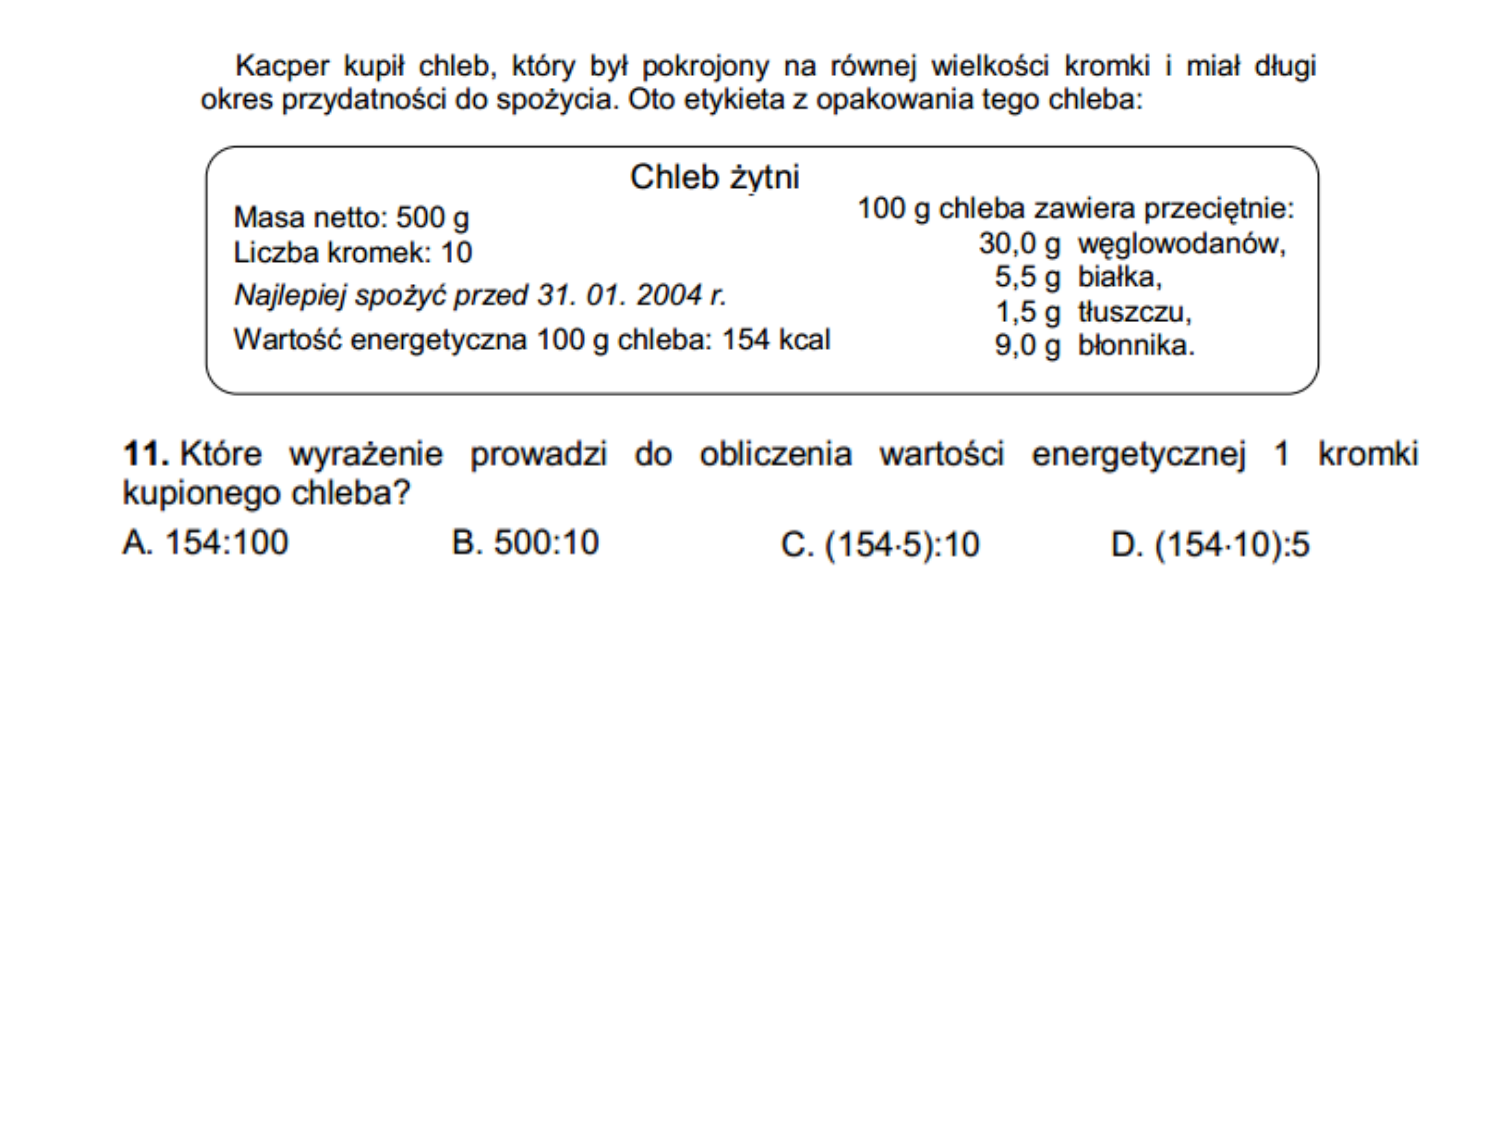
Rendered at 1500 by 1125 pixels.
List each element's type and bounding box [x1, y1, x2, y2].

picture [88, 26, 1462, 574]
